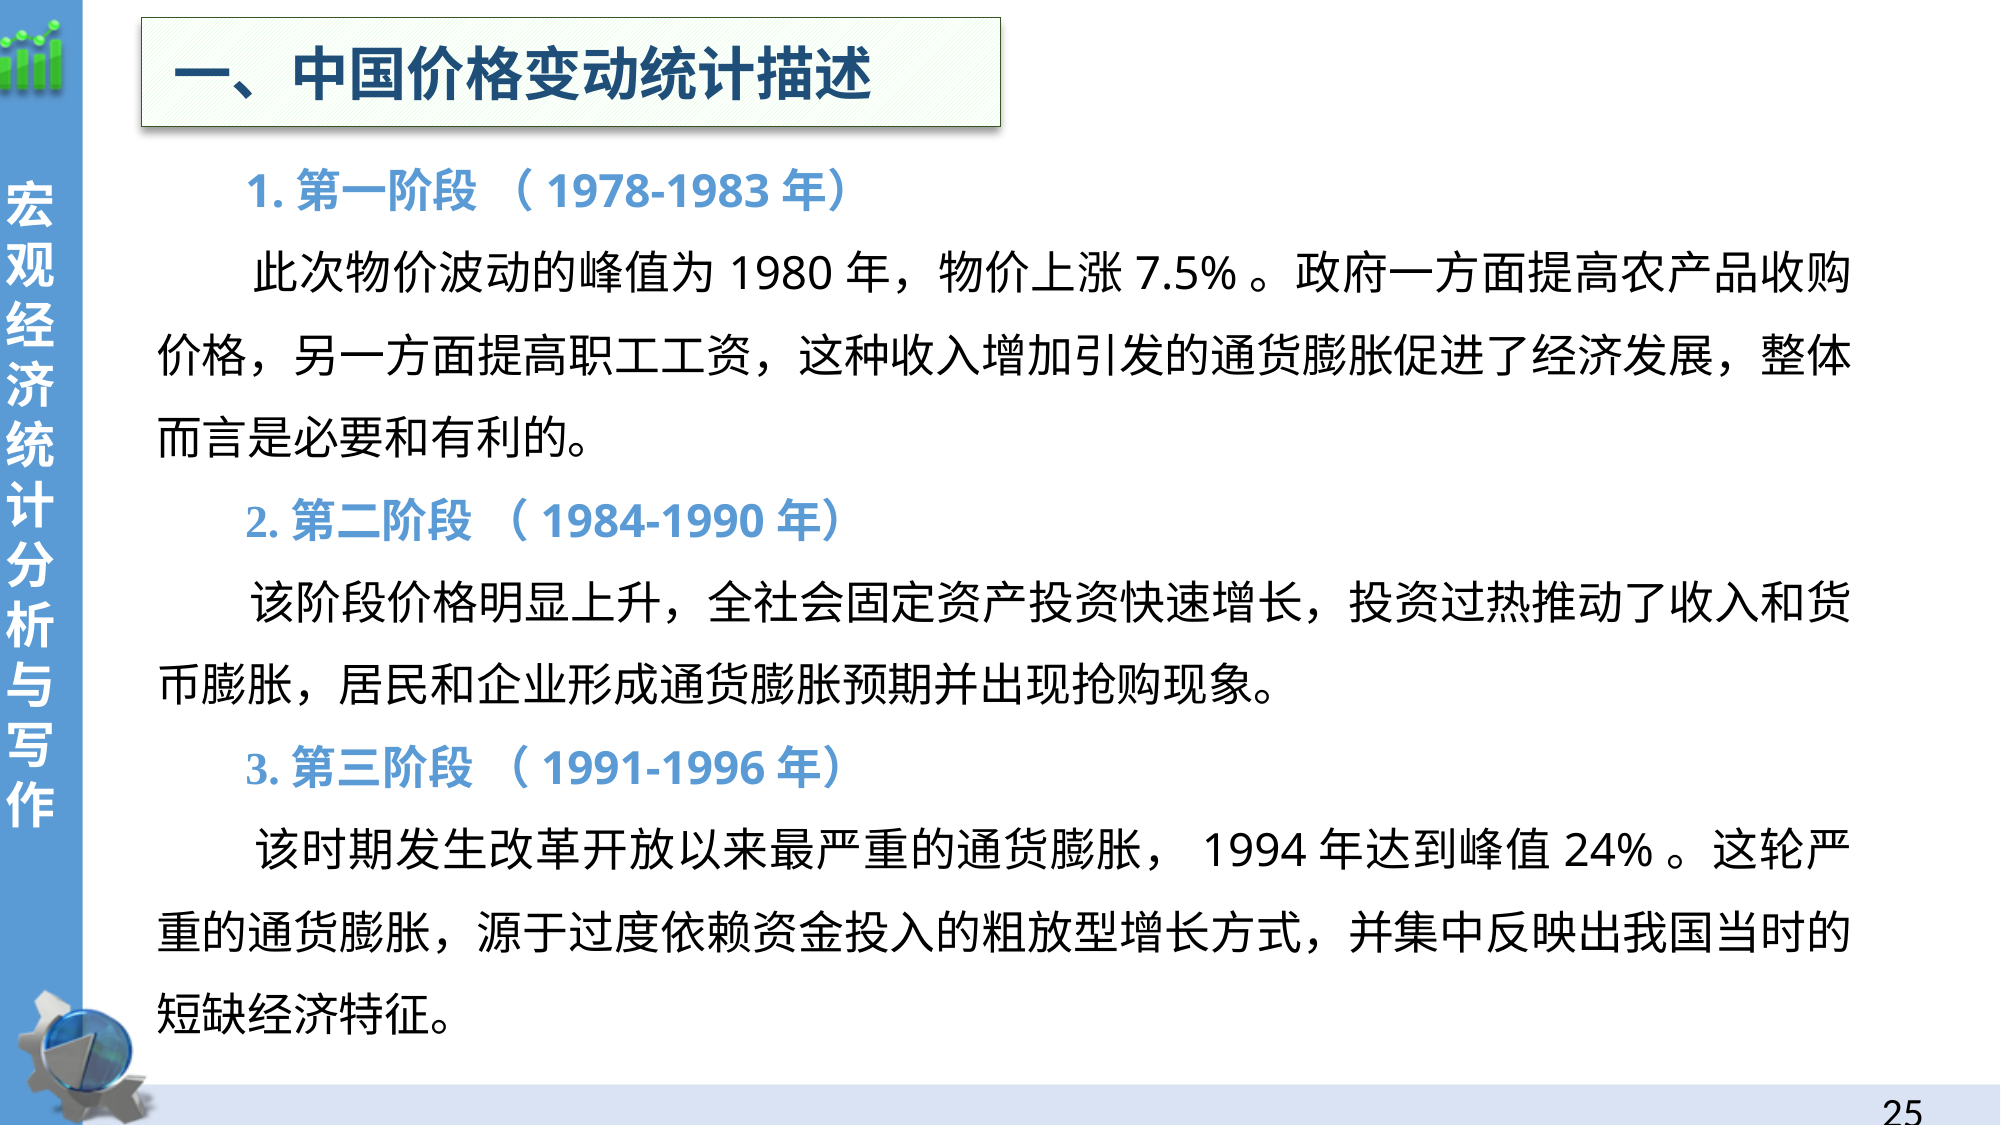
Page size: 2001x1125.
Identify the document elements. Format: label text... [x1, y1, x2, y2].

text_box 1.第一阶段 （1978-1983年） 此次物价波动的峰值为1980年，物价上涨7.5%。政府一方面提高农产品收购价格，另一方面提高职工工资，这种收入增加引发的通货膨胀促进了经济发展，整体而言是必要和有利的。 2.第二阶段 （1984-1990年） 该阶段价格明显上升，全社会固定资产投资快速增长，投资过热推动了收入和货币膨胀，居民和企业形成通货膨胀预期并出现抢购现象。 3.第三阶段 （1991-1996年） 该时期发生改革开放以来最严重的通货膨胀，1994年达到峰值24%。这轮严重的通货膨胀，源于过度依赖资金投入的粗放型增长方式，并集中反映出我国当时的短缺经济特征。 [141, 126, 1867, 1086]
picture [0, 0, 2001, 1125]
text_box 一、中国价格变动统计描述 [141, 17, 1000, 127]
text_box [1786, 1085, 1940, 1125]
